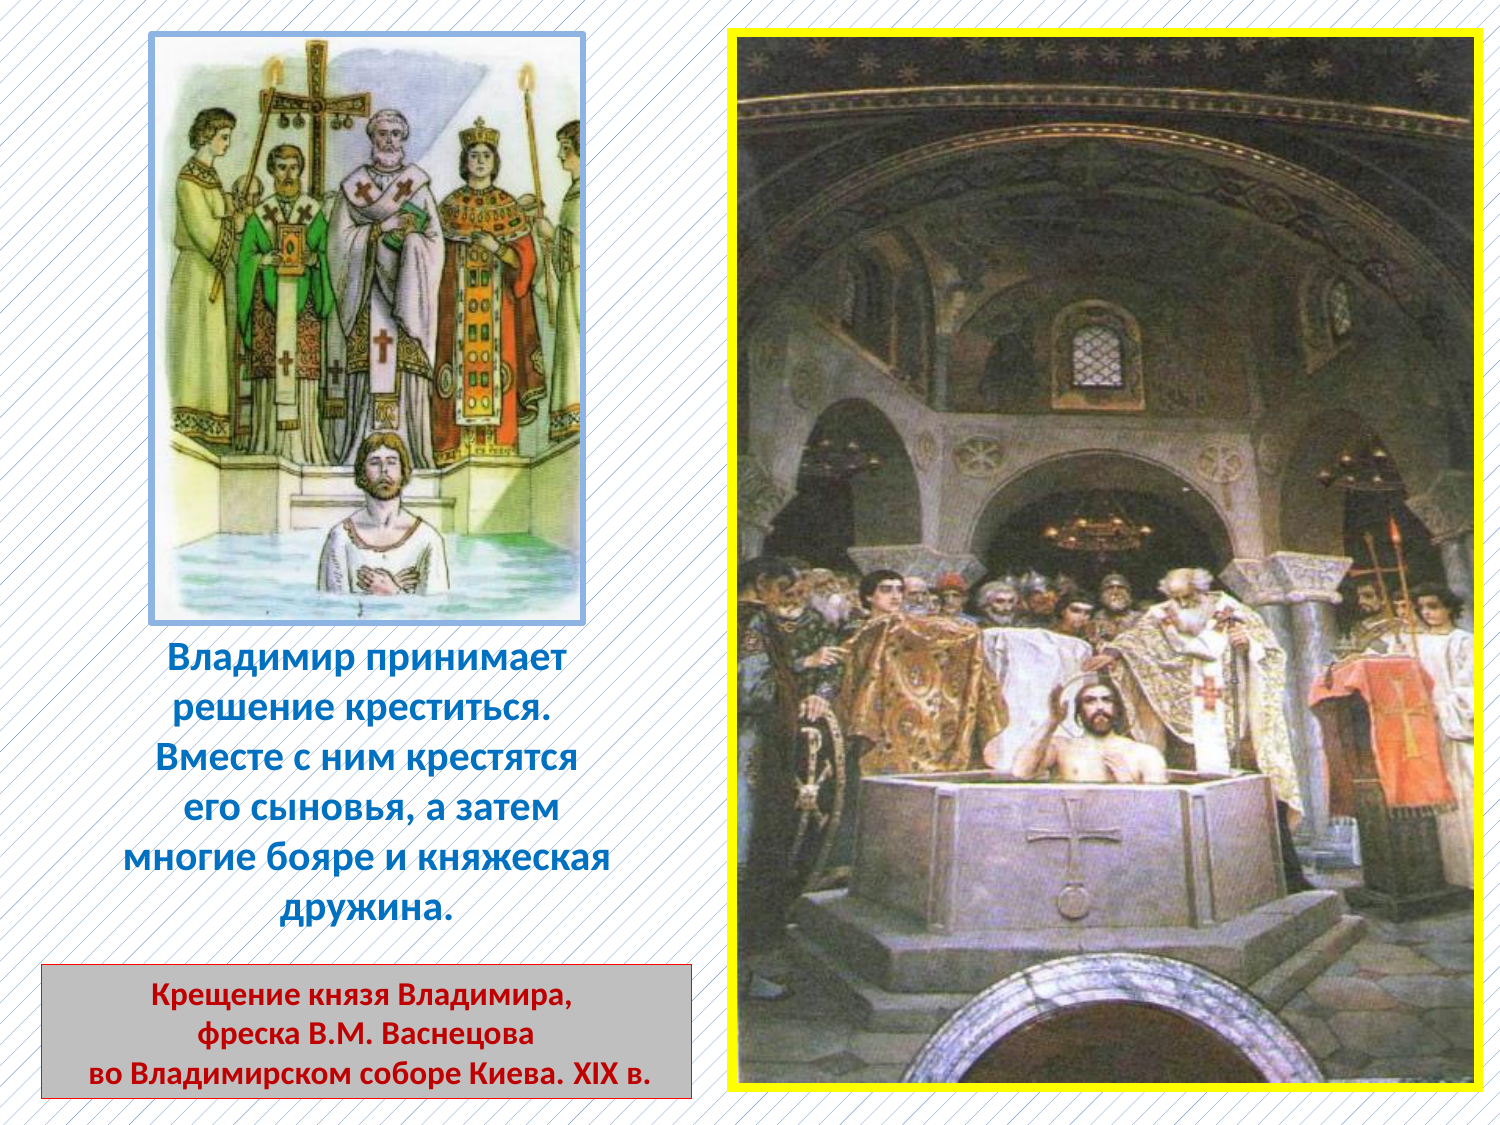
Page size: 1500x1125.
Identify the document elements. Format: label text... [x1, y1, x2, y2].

text_box Крещение князя Владимира, фреска В.М. Васнецова во Владимирском соборе Киева. XIX в. [41, 964, 692, 1099]
text_box Владимир принимает решение креститься. Вместе с ним крестятся его сыновья, а затем многие бояре и княжеская дружина. [89, 621, 645, 937]
picture [736, 36, 1475, 1084]
picture [154, 36, 581, 620]
